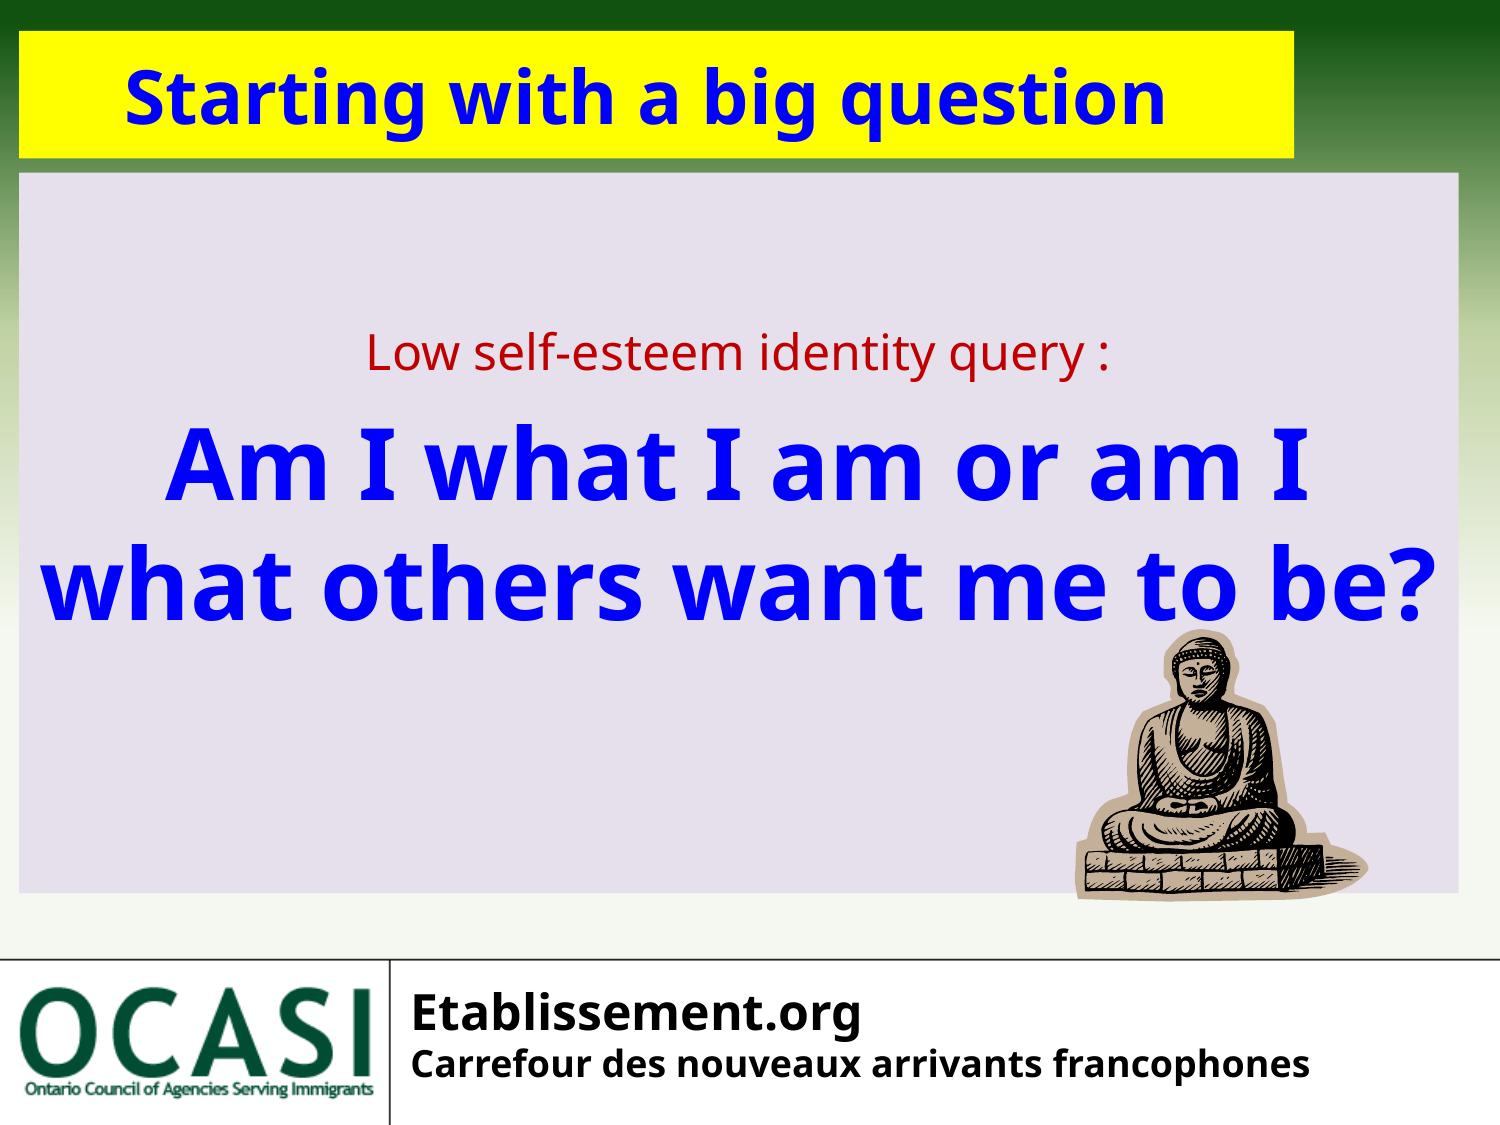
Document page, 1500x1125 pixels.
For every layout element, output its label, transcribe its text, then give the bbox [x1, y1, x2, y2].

text_box Etablissement.org Carrefour des nouveaux arrivants francophones [395, 972, 1400, 1093]
text_box Starting with a big question [19, 30, 1295, 159]
text_box Low self-esteem identity query : Am I what I am or am I what others want me to be? [19, 172, 1459, 894]
picture [0, 0, 1500, 1125]
